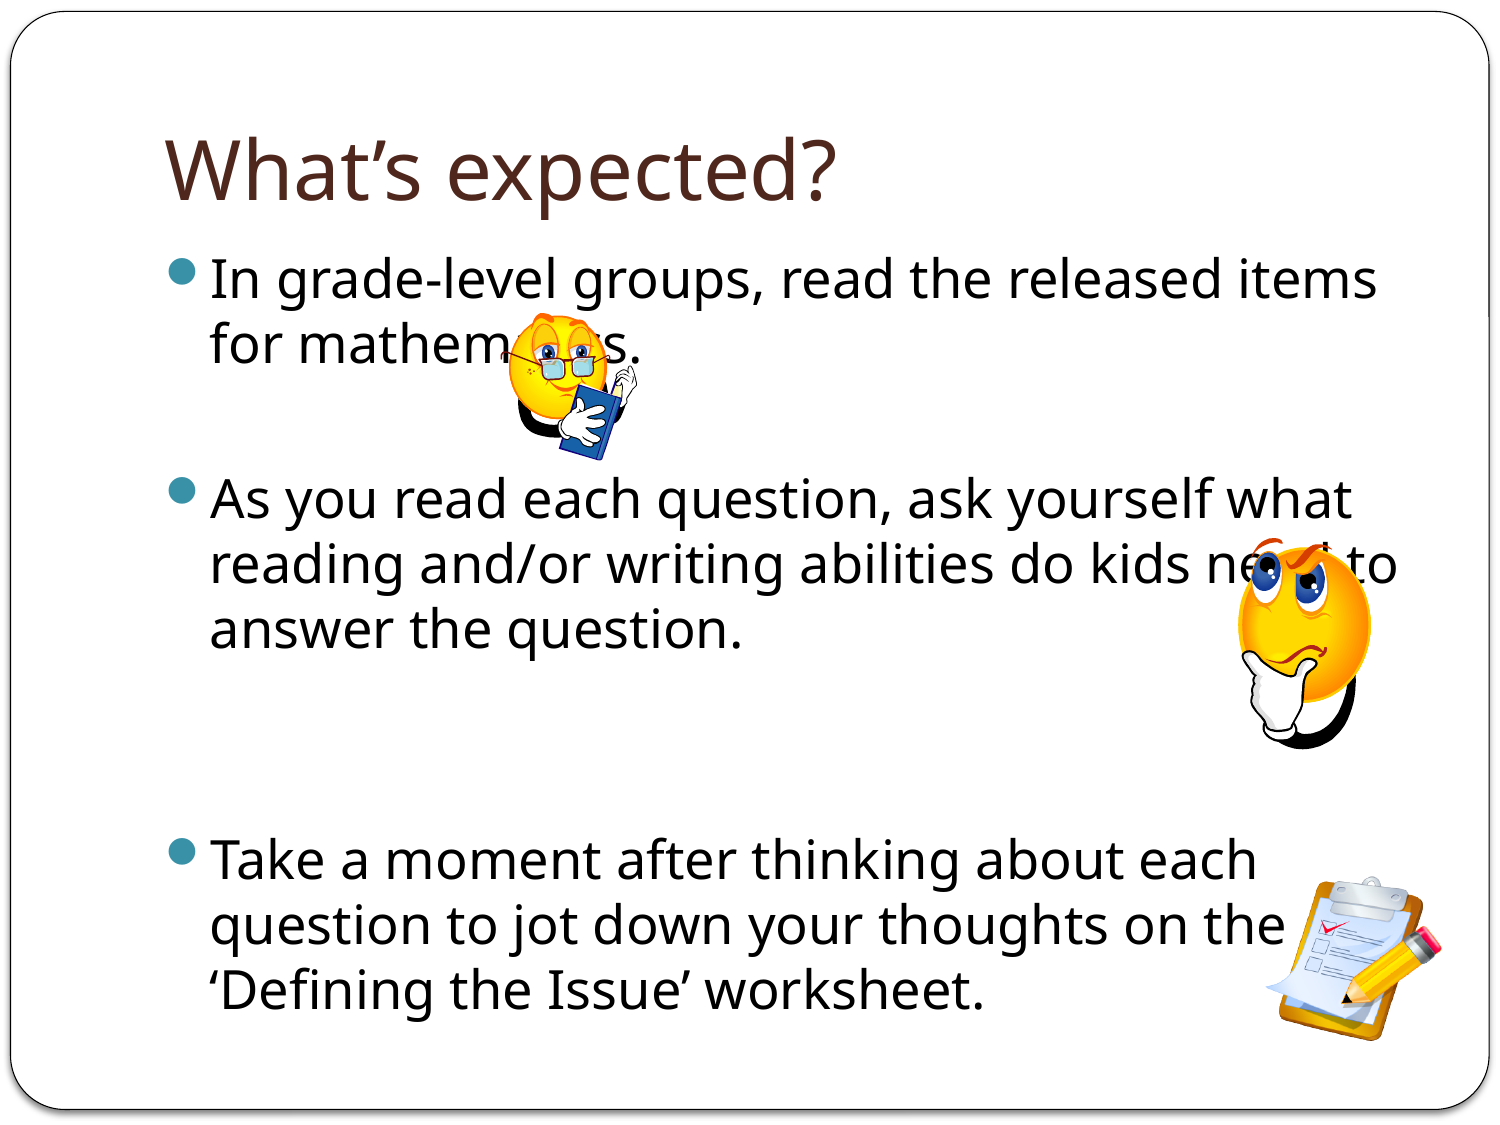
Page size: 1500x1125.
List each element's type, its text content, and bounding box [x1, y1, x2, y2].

title What’s expected? [150, 45, 1425, 233]
picture [499, 312, 638, 462]
picture [1249, 862, 1451, 1063]
picture [1237, 537, 1372, 751]
list In grade-level groups, read the released items for mathematics. As you read each question, ask yourself what reading and/or writing abilities do kids need to answer the question. Take a moment after thinking about each question to jot down your thoughts on the ‘Defining the Issue’ worksheet. [150, 237, 1425, 988]
